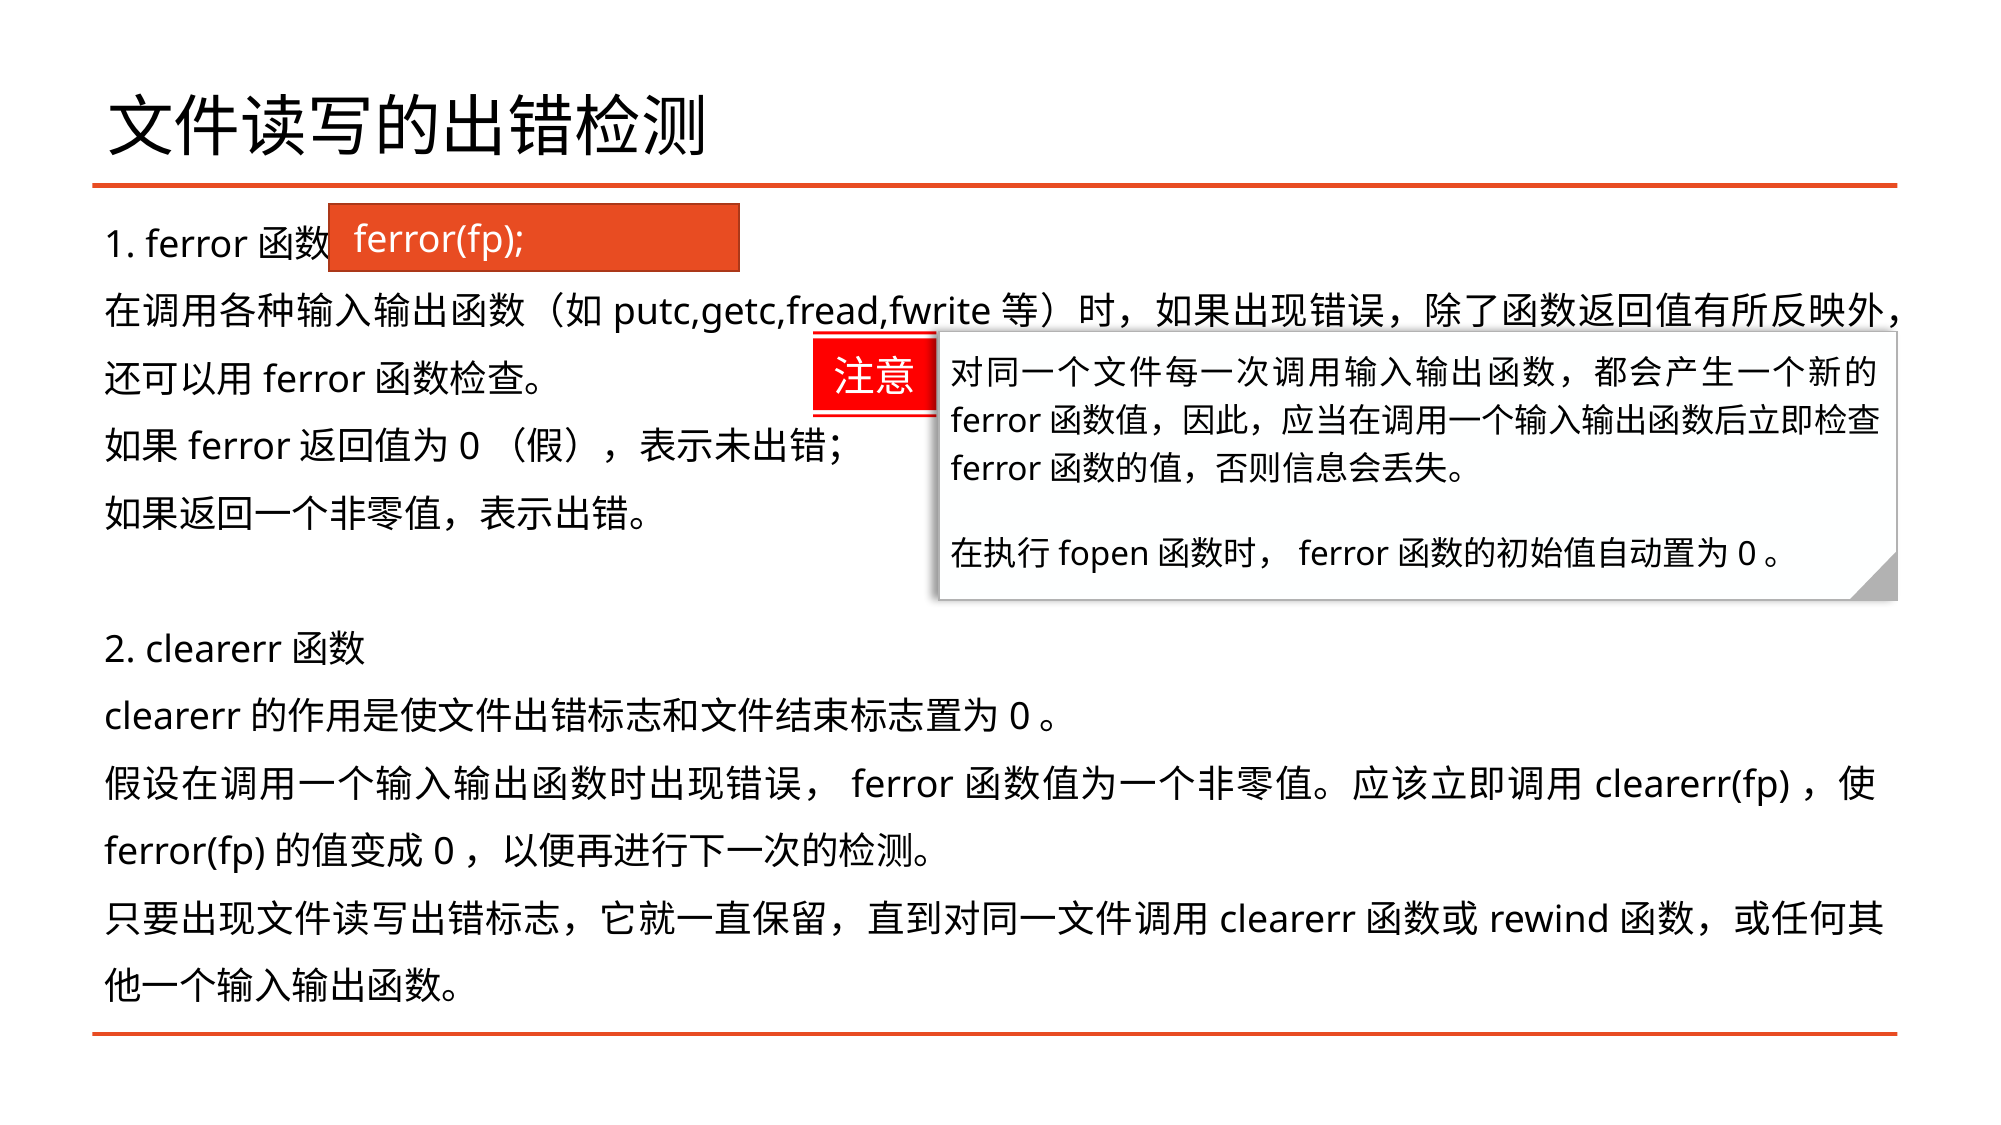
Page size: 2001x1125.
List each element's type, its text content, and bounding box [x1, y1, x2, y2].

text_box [813, 331, 1898, 600]
title 文件读写的出错检测 [92, 20, 1818, 184]
title 文件读写的出错检测 [92, 187, 1818, 238]
text_box ferror(fp); [328, 203, 740, 272]
